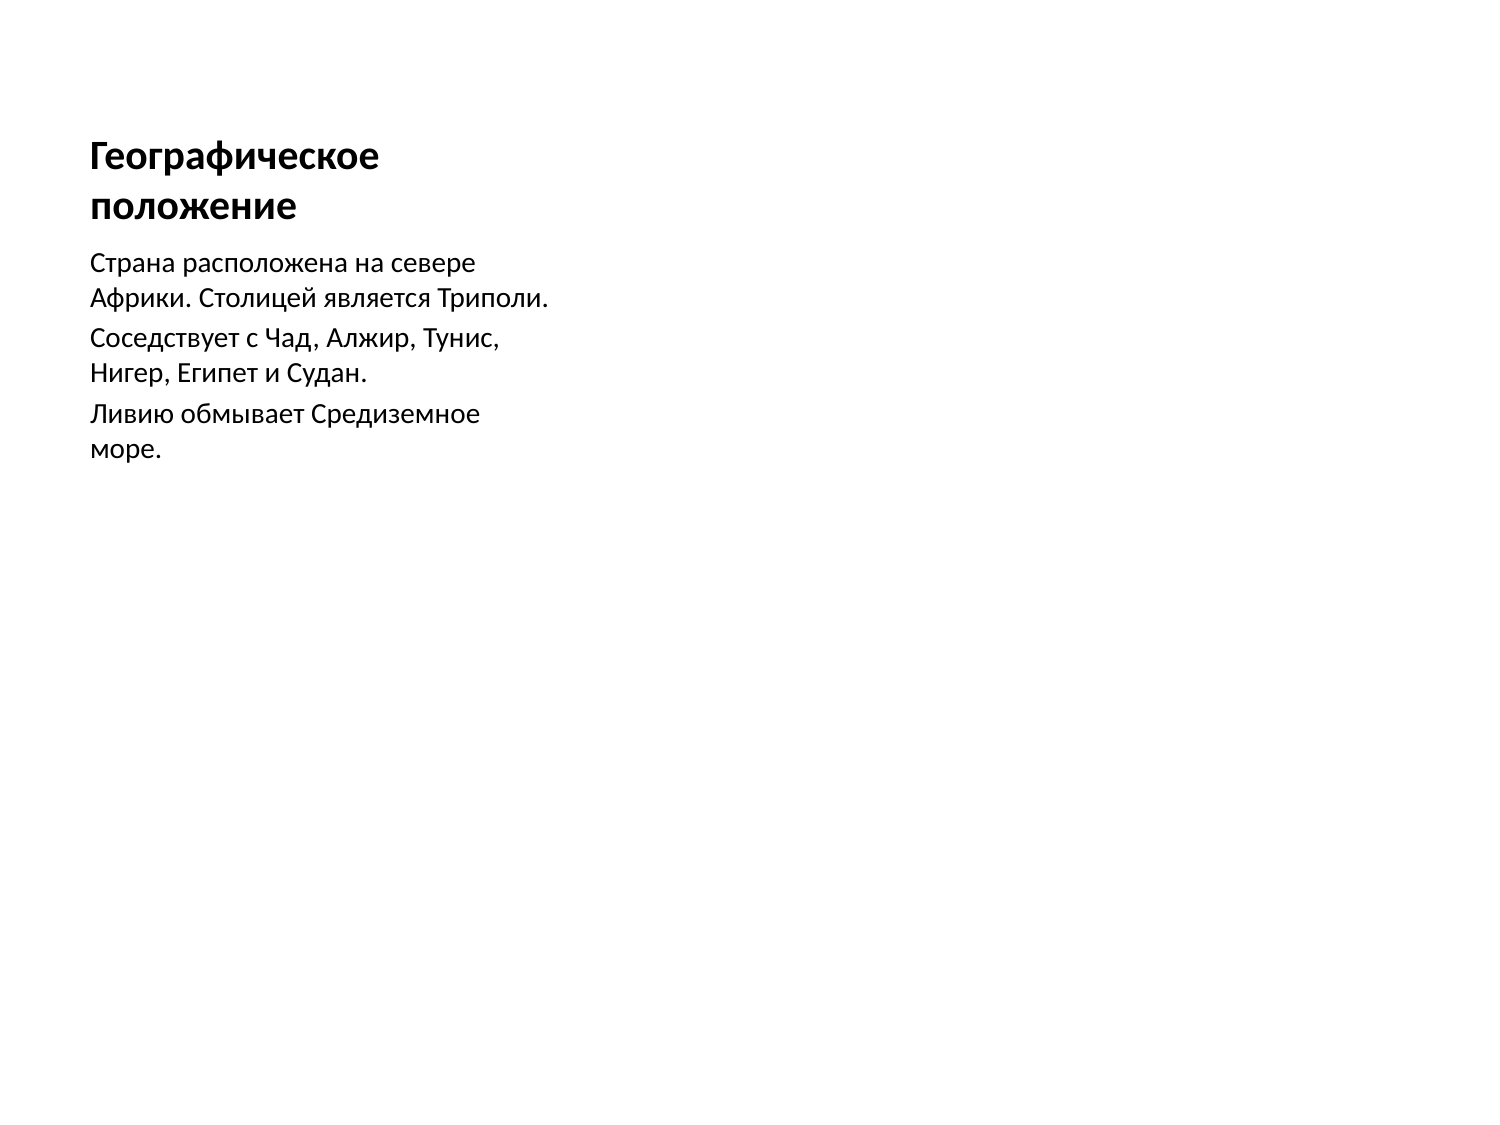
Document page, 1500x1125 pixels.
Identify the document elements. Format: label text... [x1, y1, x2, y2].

title Географическое положение [75, 44, 569, 235]
list Страна расположена на севере Африки. Столицей является Триполи. Соседствует с Чад, Алжир, Тунис, Нигер, Египет и Судан. Ливию обмывает Средиземное море. [75, 235, 569, 1005]
